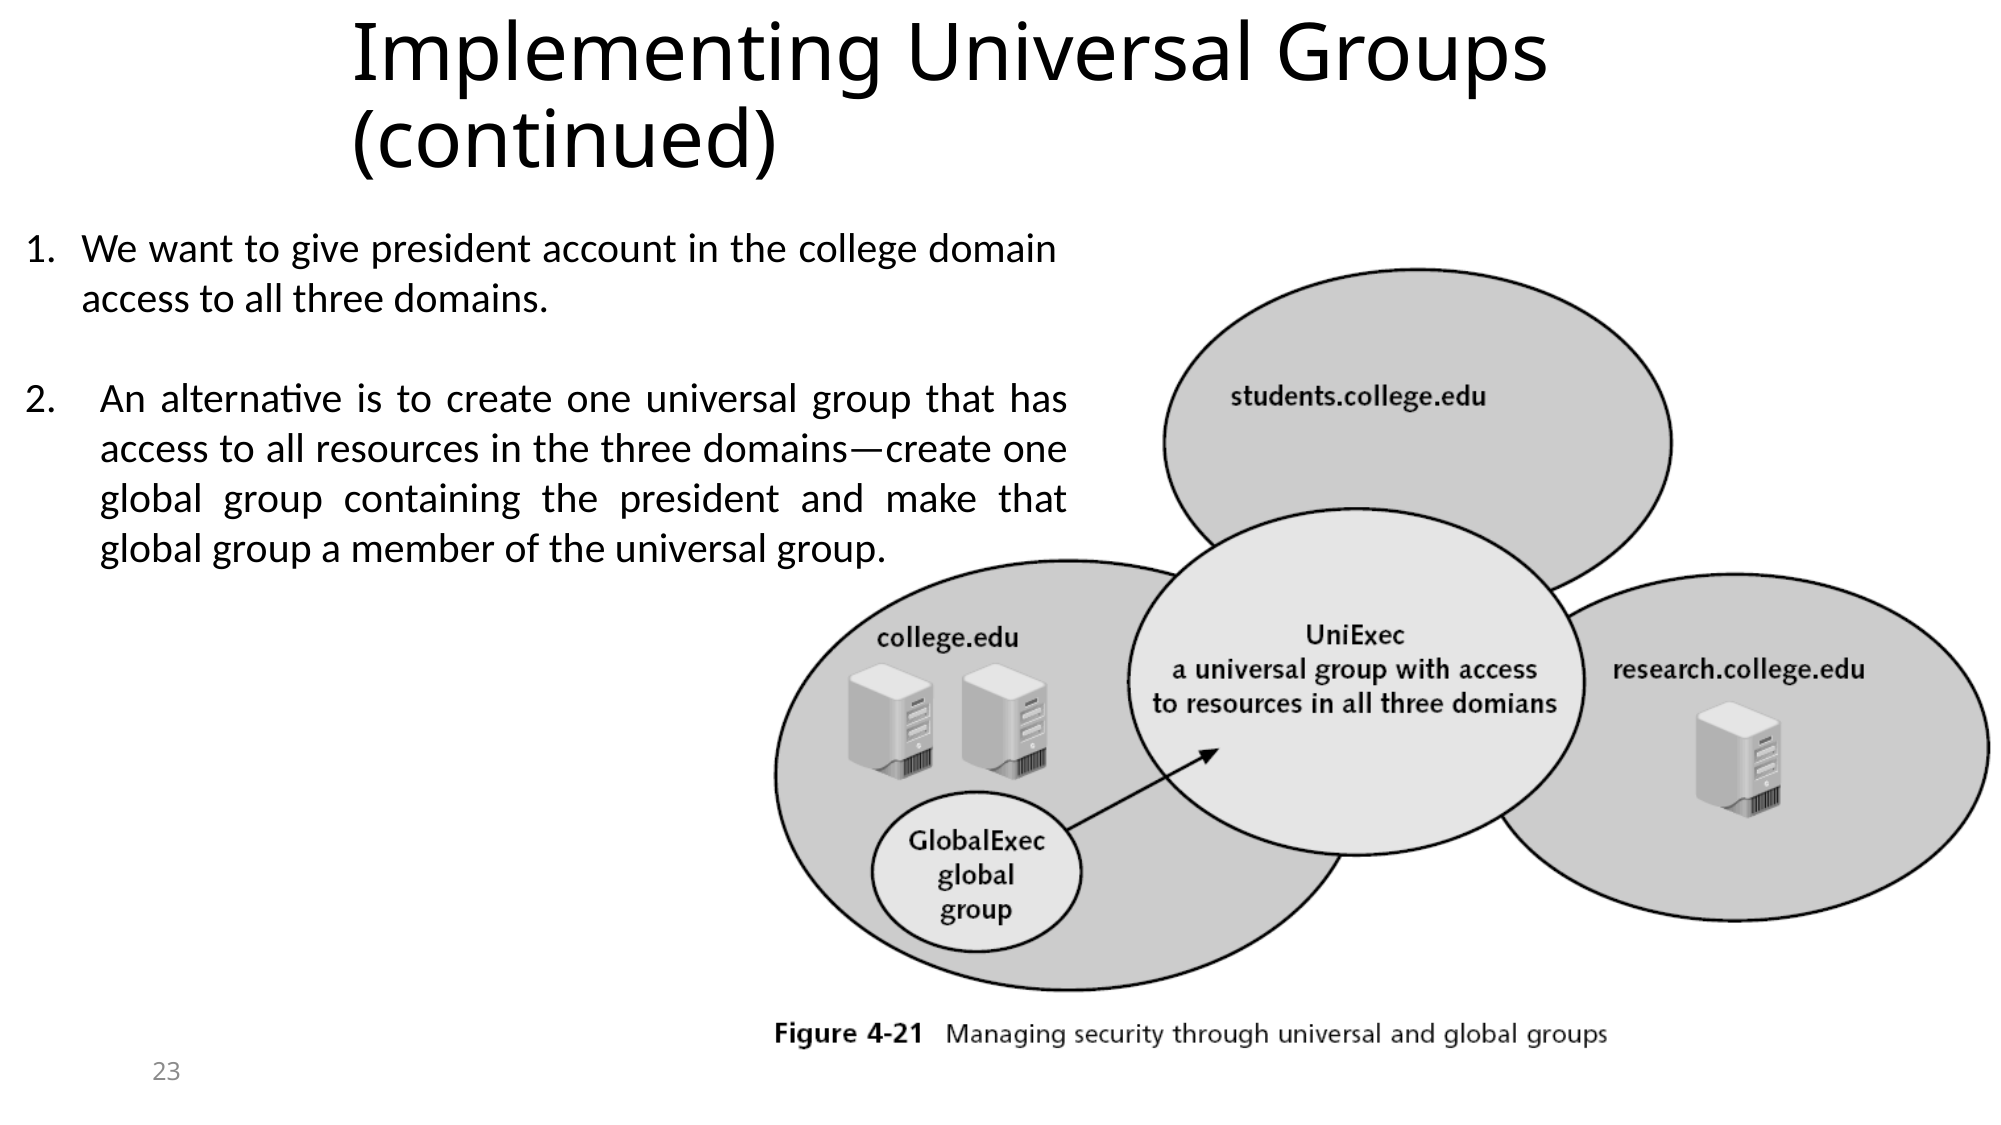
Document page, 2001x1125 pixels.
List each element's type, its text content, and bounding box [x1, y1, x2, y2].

text_box We want to give president account in the college domain access to all three domains. An alternative is to create one universal group that has access to all resources in the three domains—create one global group containing the president and make that global group a member of the universal group. [10, 213, 1083, 579]
title Implementing Universal Groups (continued) [337, 4, 1836, 192]
slide_number 23 [137, 1042, 588, 1103]
picture [771, 262, 1997, 1056]
